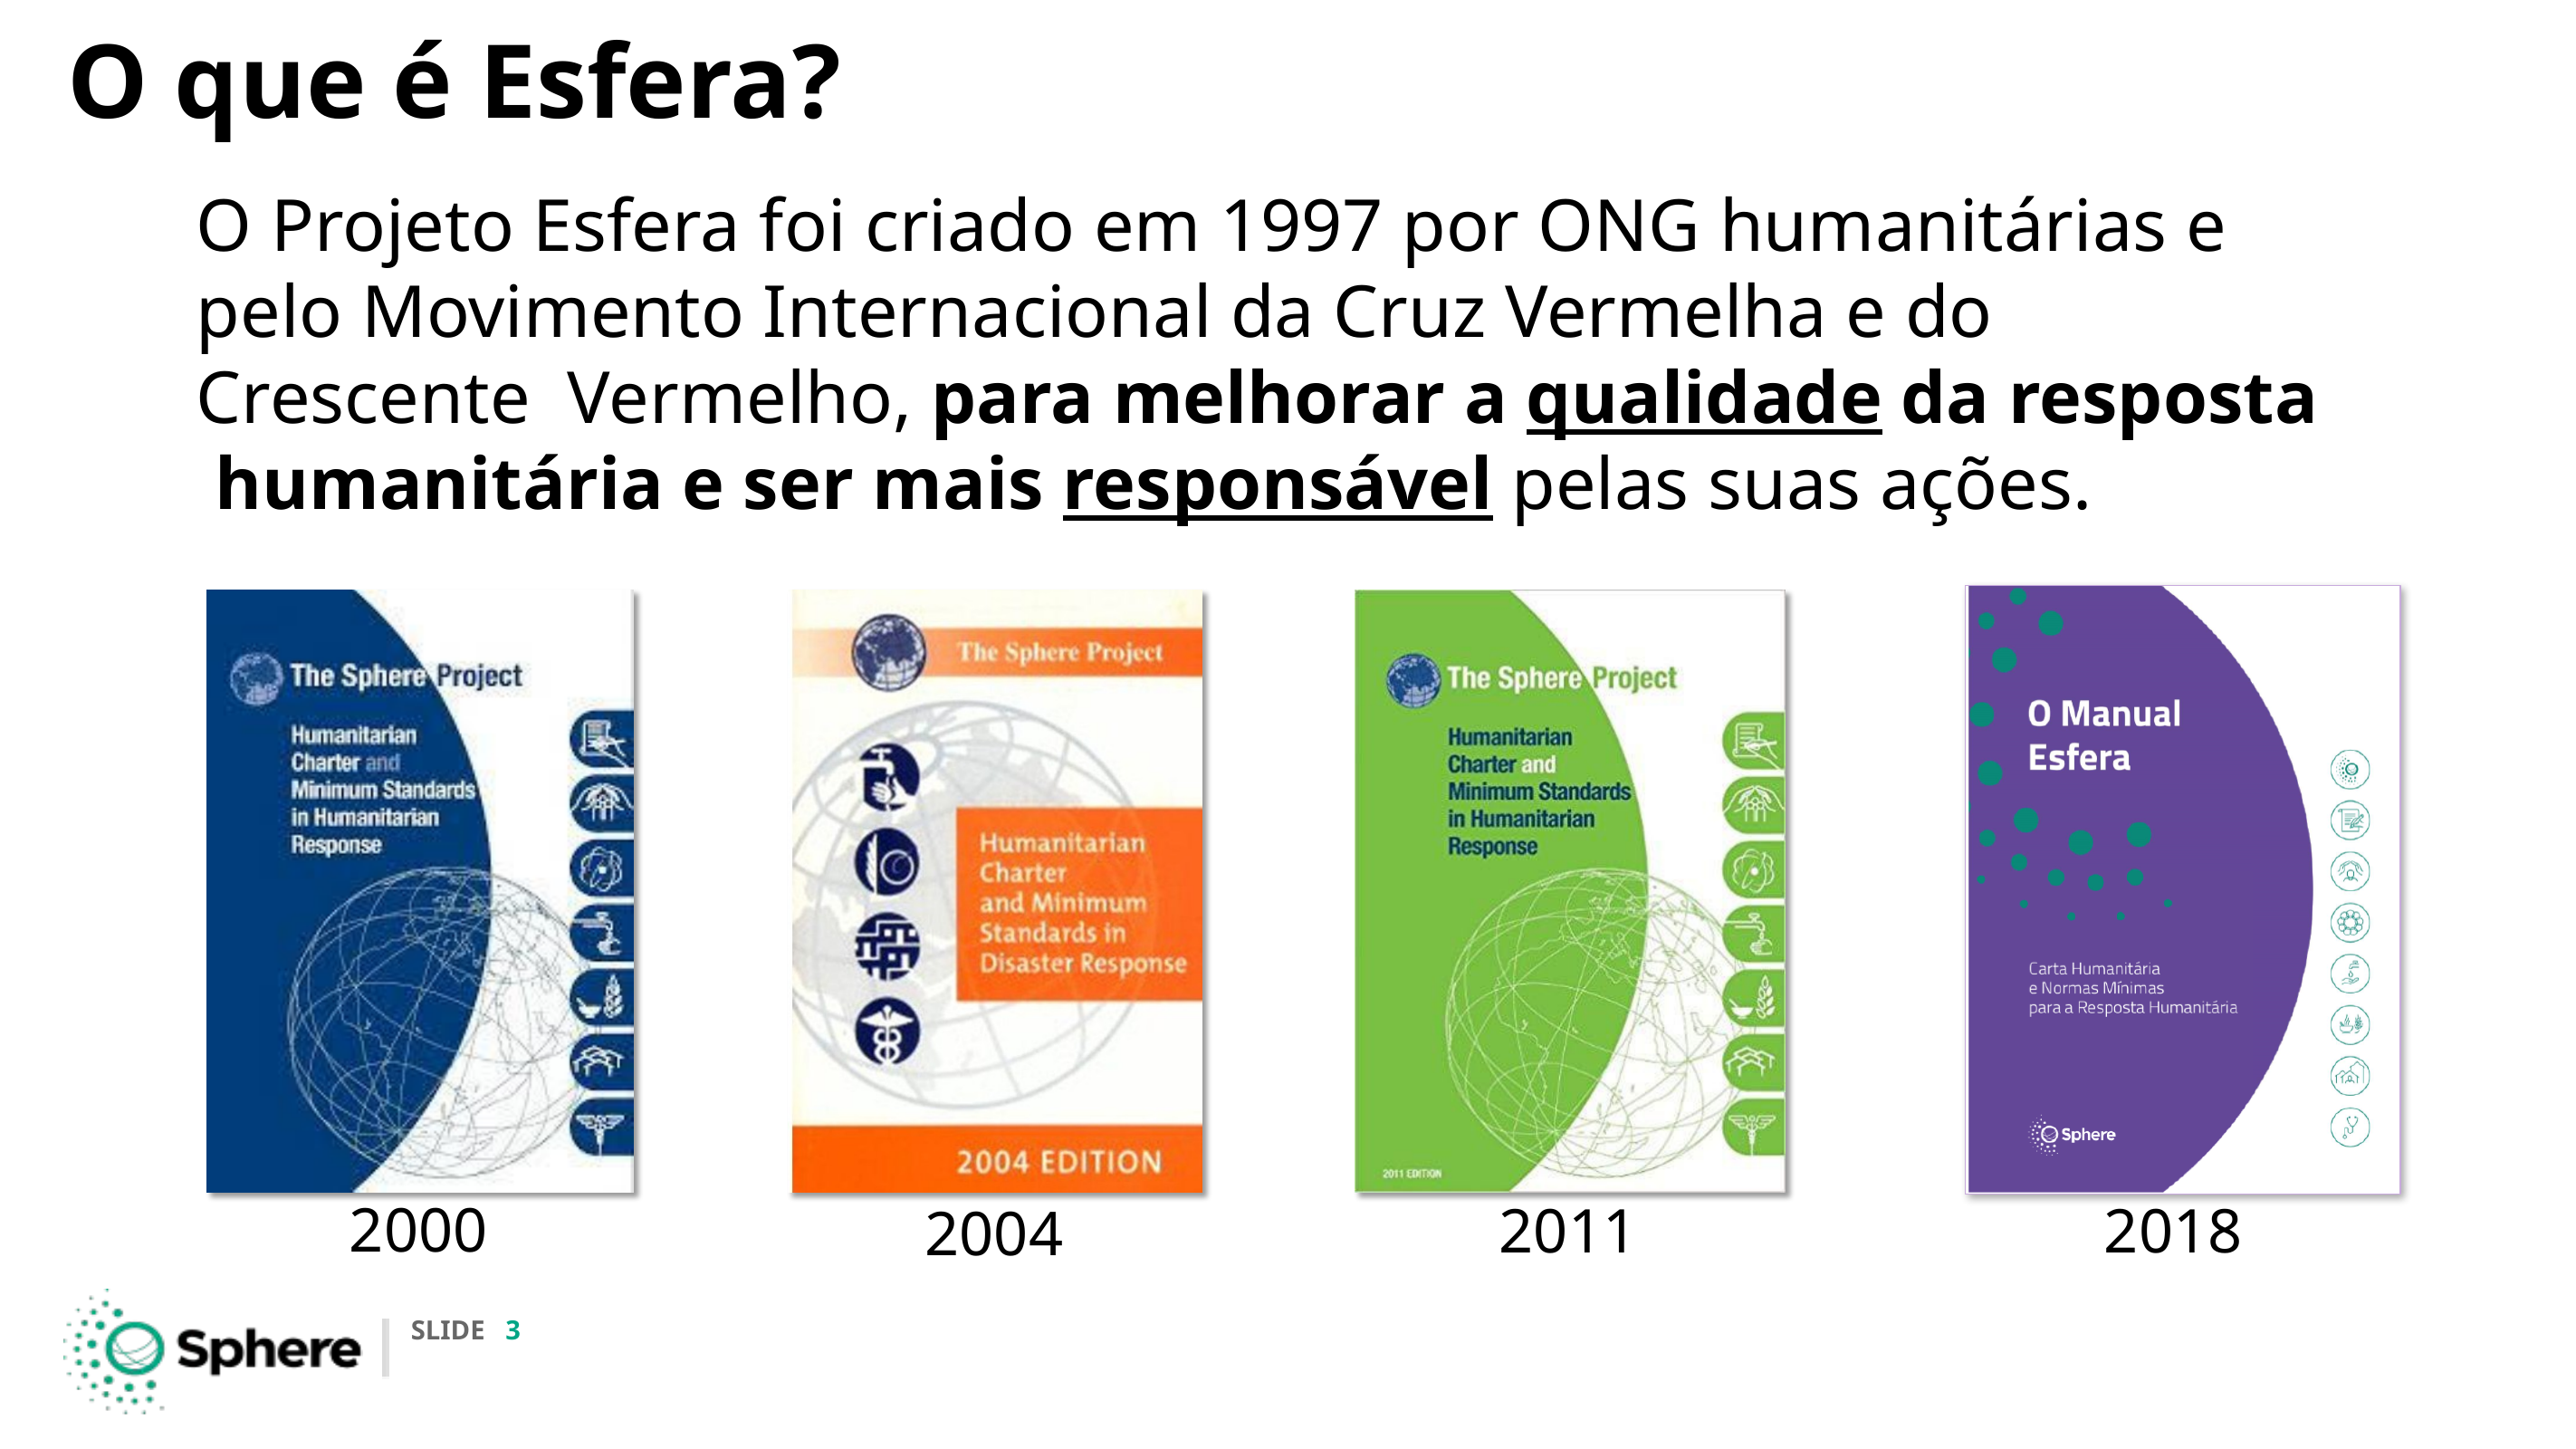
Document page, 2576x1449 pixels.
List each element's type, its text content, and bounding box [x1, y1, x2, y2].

picture [382, 1319, 393, 1379]
text_box 2000 [347, 1212, 490, 1264]
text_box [203, 586, 646, 1204]
slide_number SLIDE 3 [408, 1309, 599, 1449]
picture [63, 1289, 363, 1416]
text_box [1351, 586, 1797, 1204]
text_box 2018 [2102, 1204, 2245, 1266]
picture [1966, 586, 2400, 1194]
text_box 2011 [1497, 1212, 1639, 1266]
text_box O Projeto Esfera foi criado em 1997 por ONG humanitárias e pelo Movimento Internacional da Cruz Vermelha e do Crescente Vermelho, para melhorar a qualidade da resposta humanitária e ser mais responsável pelas suas ações. [194, 178, 2330, 524]
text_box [784, 586, 1214, 1204]
title O que é Esfera? [65, 14, 933, 259]
text_box 2004 [923, 1212, 1065, 1268]
